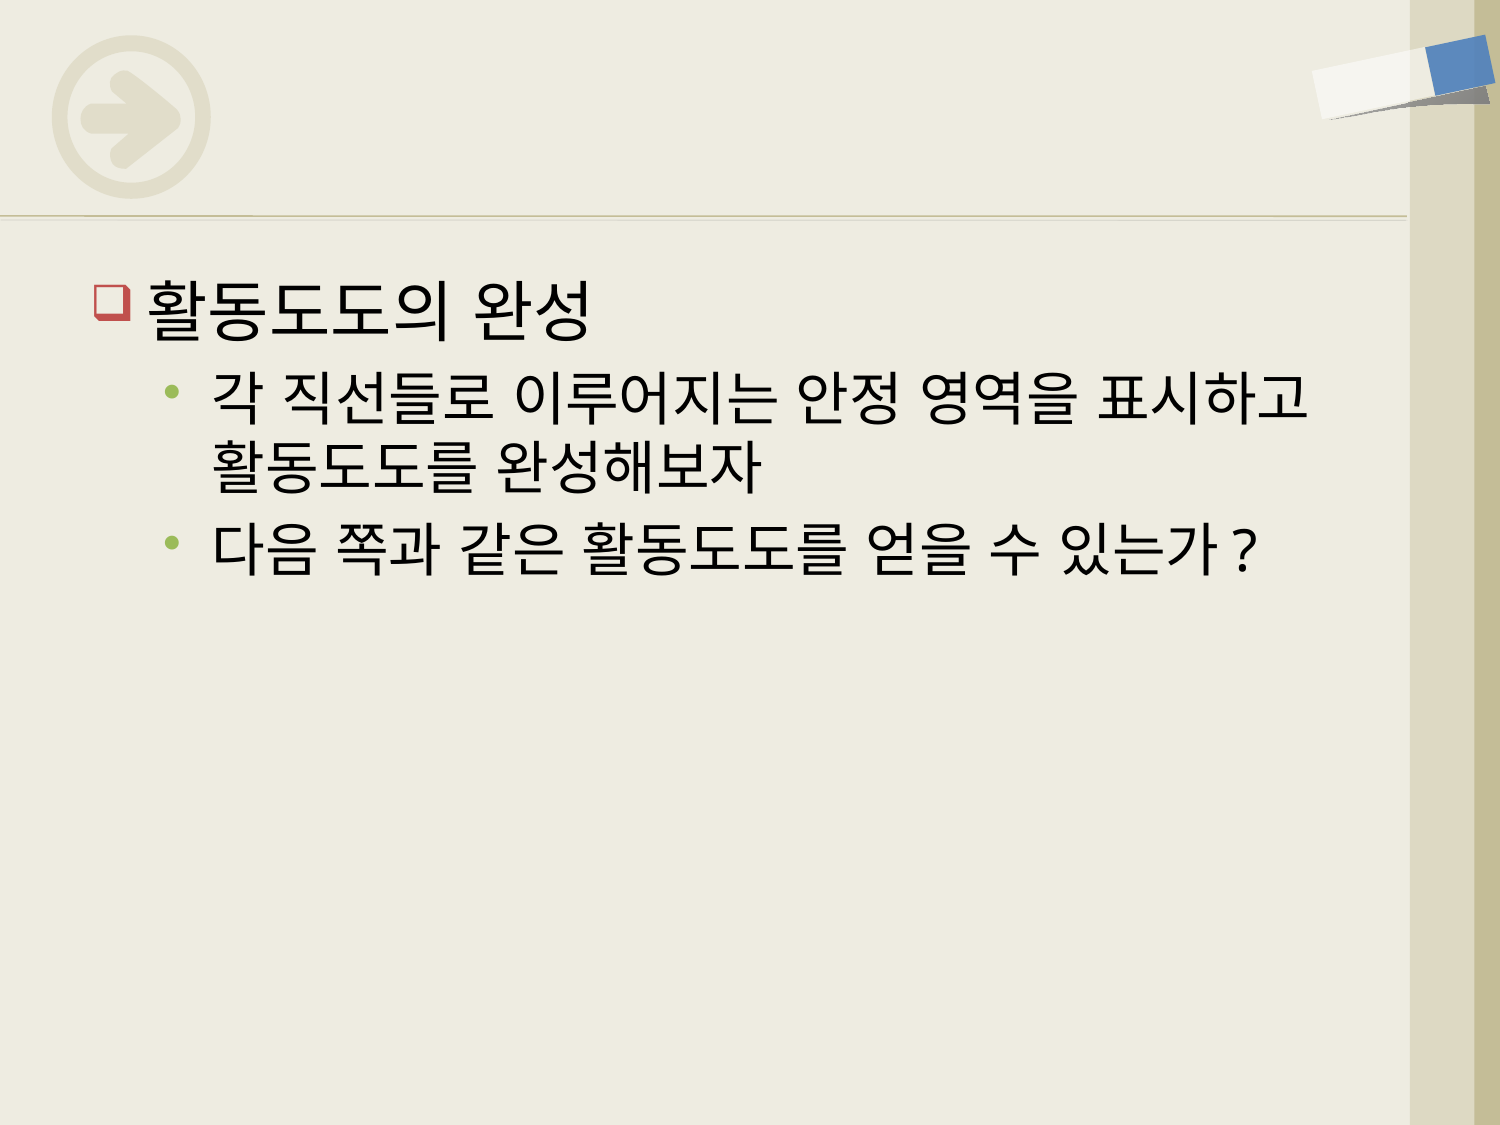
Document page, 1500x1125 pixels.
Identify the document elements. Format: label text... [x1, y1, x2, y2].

list 활동도도의 완성 각 직선들로 이루어지는 안정 영역을 표시하고 활동도도를 완성해보자 다음 쪽과 같은 활동도도를 얻을 수 있는가? [75, 262, 1406, 1005]
